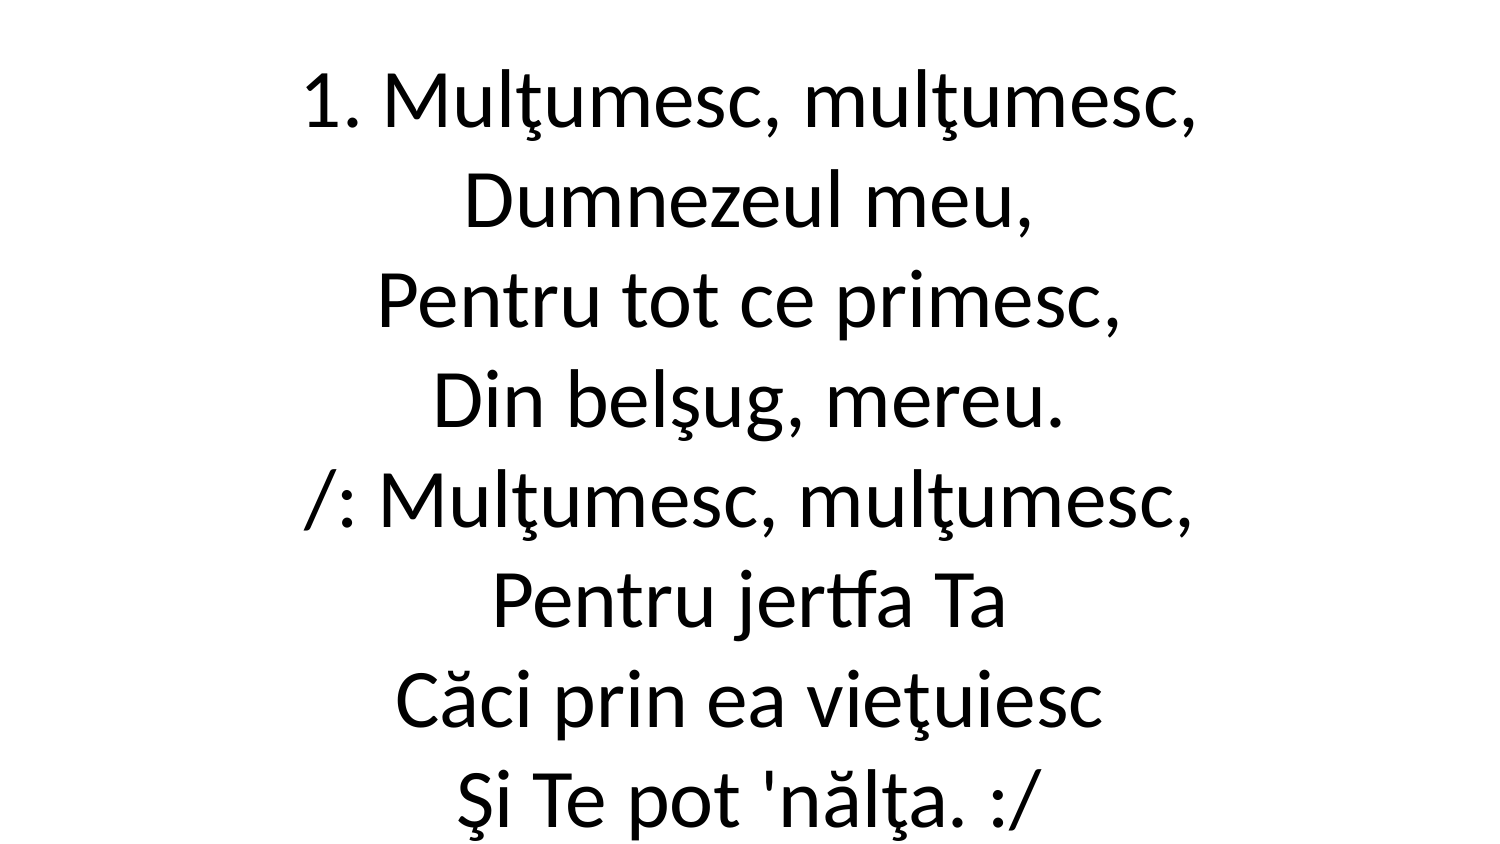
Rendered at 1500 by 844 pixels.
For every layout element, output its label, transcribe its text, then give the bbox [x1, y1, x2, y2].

text_box 1. Mulţumesc, mulţumesc, Dumnezeul meu, Pentru tot ce primesc, Din belşug, mereu. /: Mulţumesc, mulţumesc, Pentru jertfa Ta Căci prin ea vieţuiesc Şi Te pot 'nălţa. :/ [284, 0, 1216, 844]
